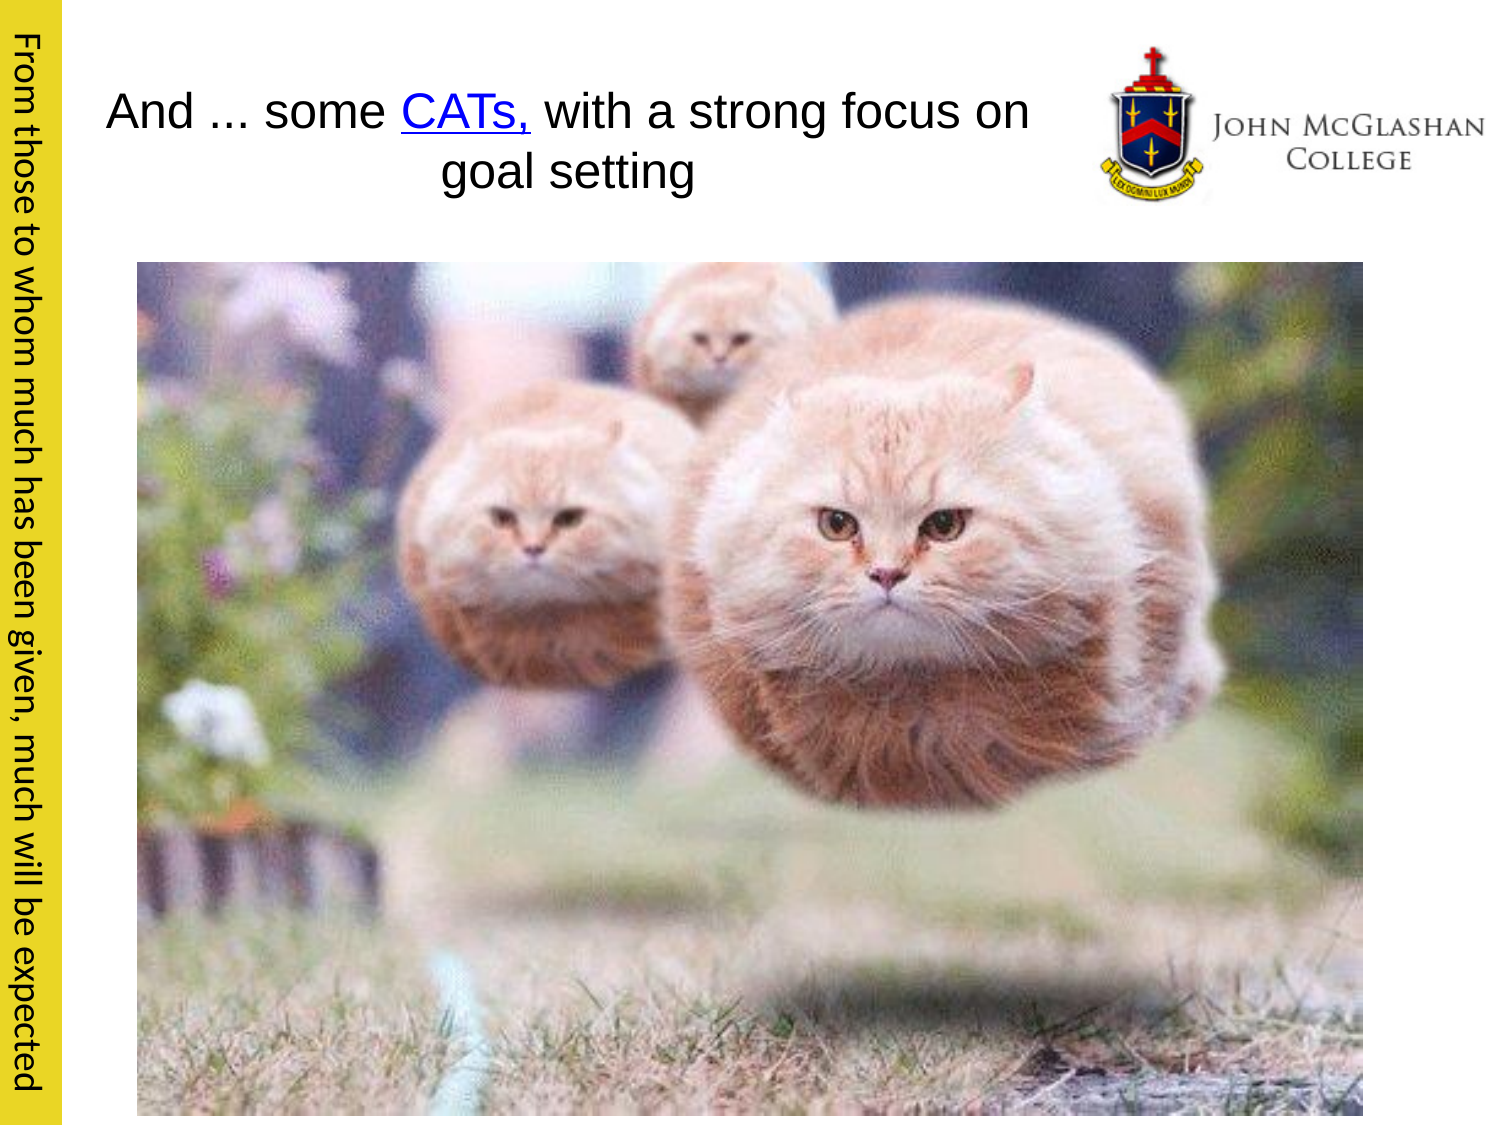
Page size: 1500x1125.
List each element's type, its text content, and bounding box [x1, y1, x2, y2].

picture [1092, 44, 1487, 206]
title And ... some CATs, with a strong focus on goal setting [61, 45, 1075, 233]
picture [136, 262, 1364, 1116]
